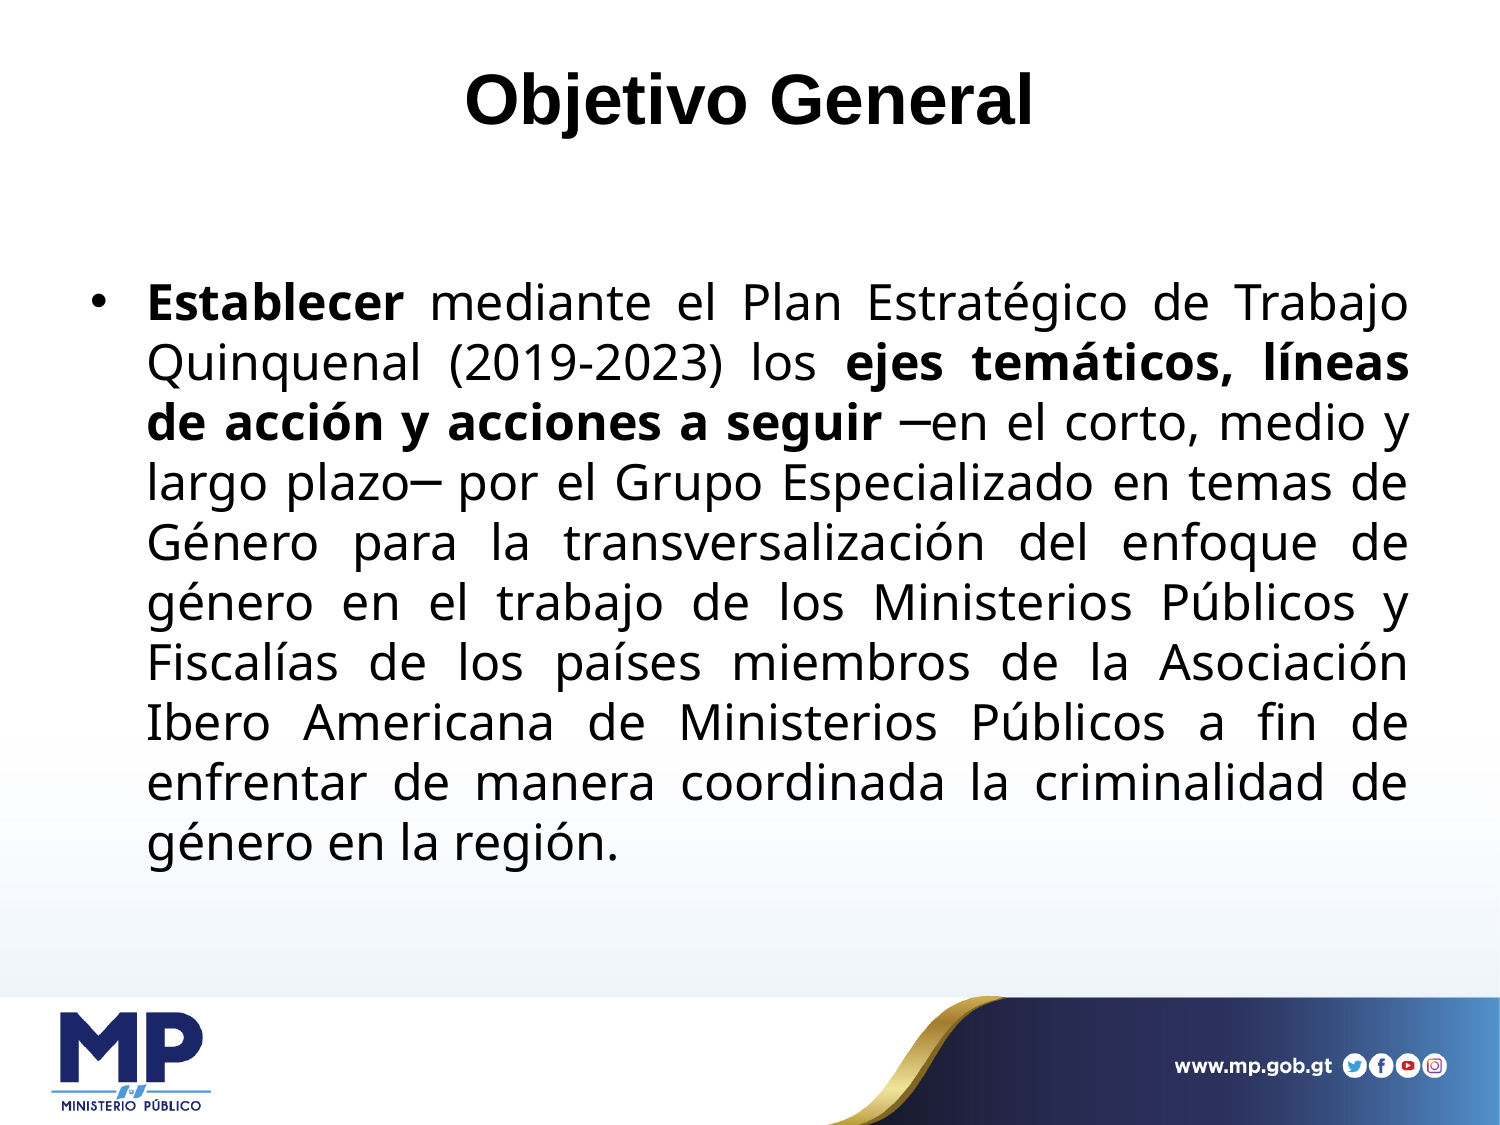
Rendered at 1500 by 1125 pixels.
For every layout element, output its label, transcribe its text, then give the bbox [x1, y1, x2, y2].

list Establecer mediante el Plan Estratégico de Trabajo Quinquenal (2019-2023) los ejes temáticos, líneas de acción y acciones a seguir ─en el corto, medio y largo plazo─ por el Grupo Especializado en temas de Género para la transversalización del enfoque de género en el trabajo de los Ministerios Públicos y Fiscalías de los países miembros de la Asociación Ibero Americana de Ministerios Públicos a fin de enfrentar de manera coordinada la criminalidad de género en la región. [75, 262, 1425, 892]
title Objetivo General [75, 45, 1425, 233]
picture [0, 0, 1500, 1125]
